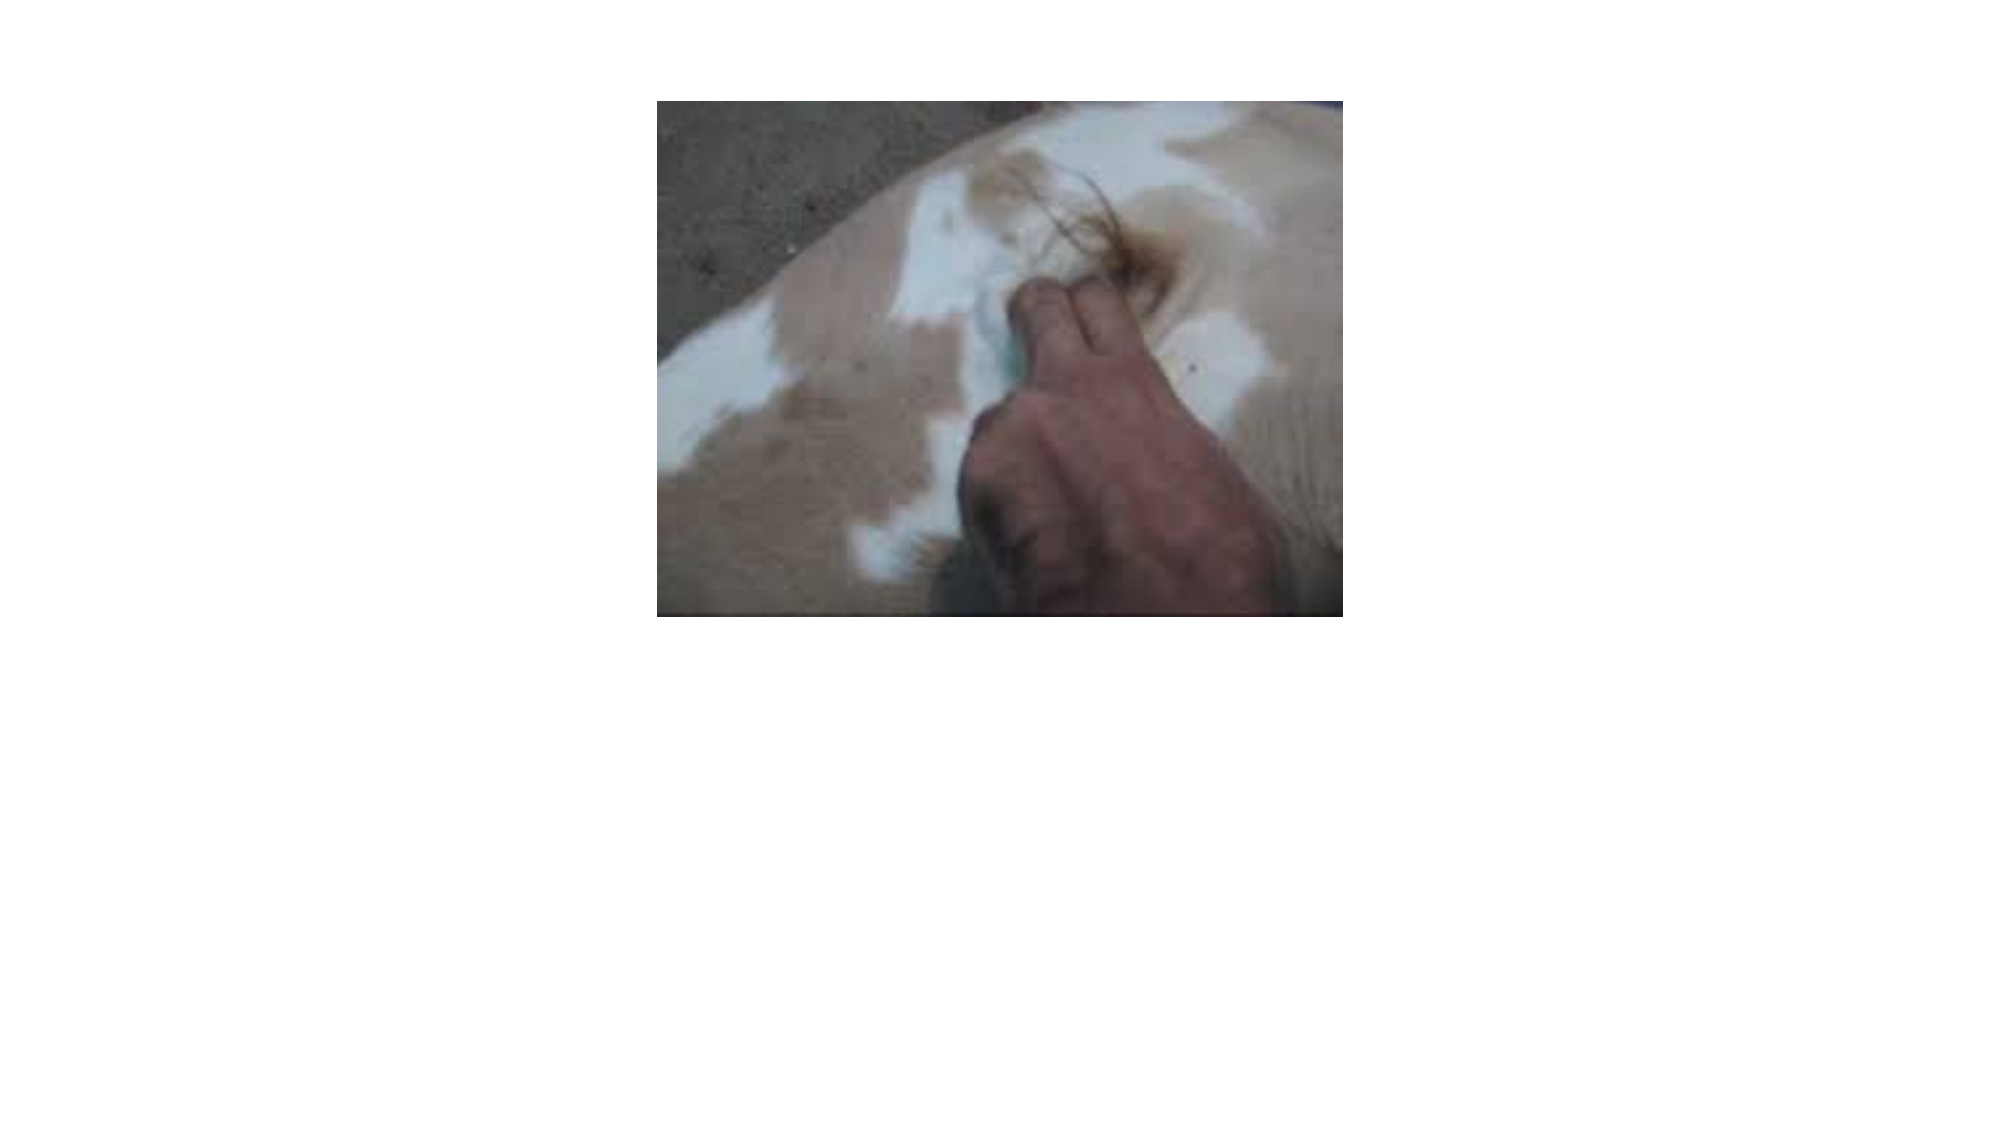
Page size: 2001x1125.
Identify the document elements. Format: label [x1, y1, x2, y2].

list [657, 101, 1343, 617]
